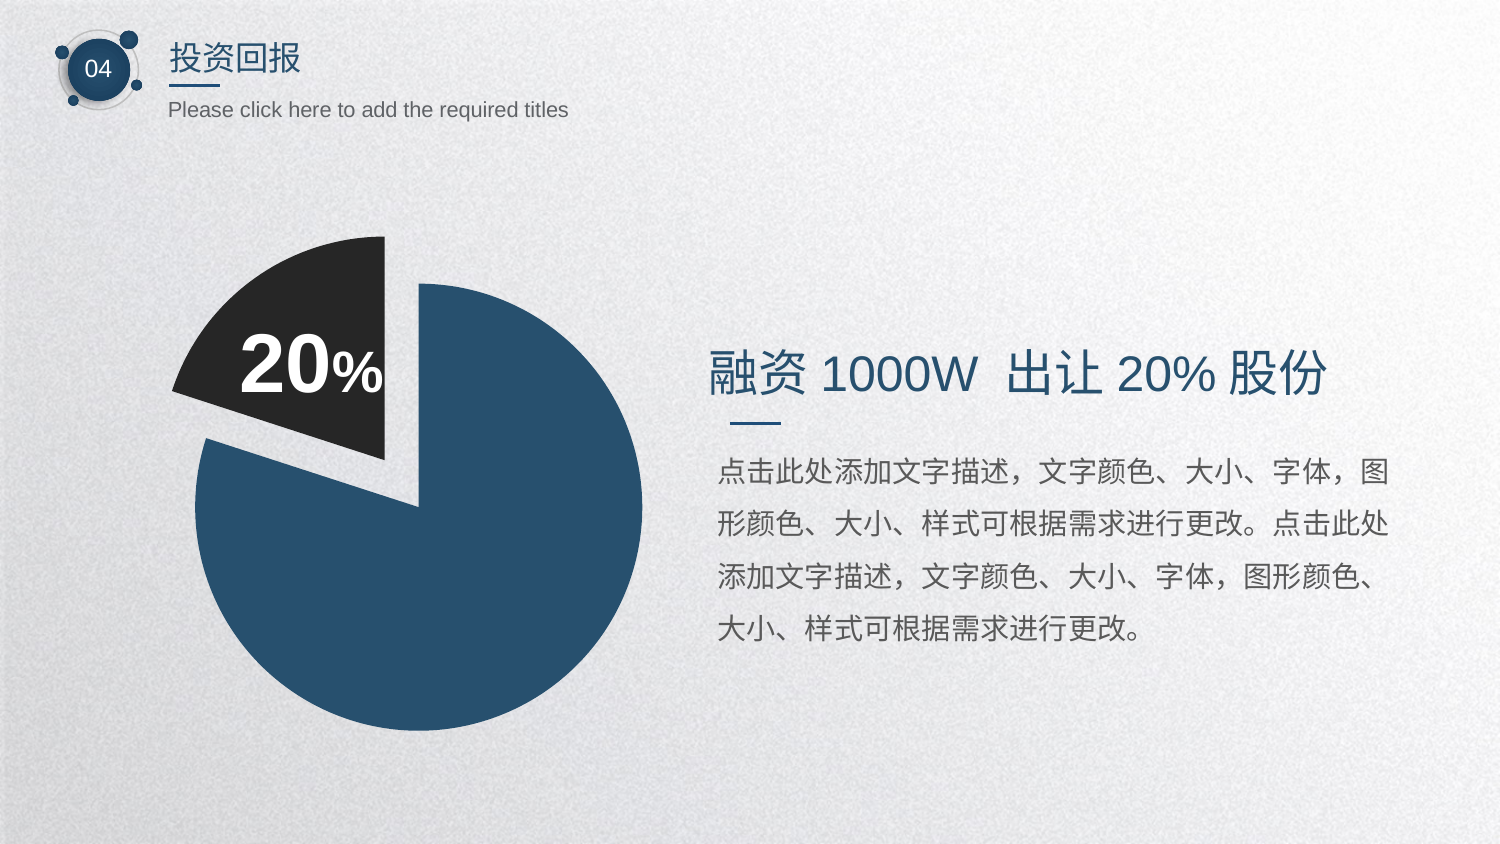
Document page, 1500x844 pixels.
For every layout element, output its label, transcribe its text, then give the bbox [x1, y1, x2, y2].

text_box 04 [69, 45, 128, 91]
text_box 点击此处添加文字描述，文字颜色、大小、字体，图形颜色、大小、样式可根据需求进行更改。点击此处添加文字描述，文字颜色、大小、字体，图形颜色、大小、样式可根据需求进行更改。 [797, 428, 1421, 653]
text_box Please click here to add the required titles [153, 88, 677, 130]
chart [6, 220, 797, 747]
text_box 融资1000W 出让20%股份 [797, 334, 1344, 409]
picture [0, 0, 1500, 844]
text_box 投资回报 [154, 30, 318, 85]
